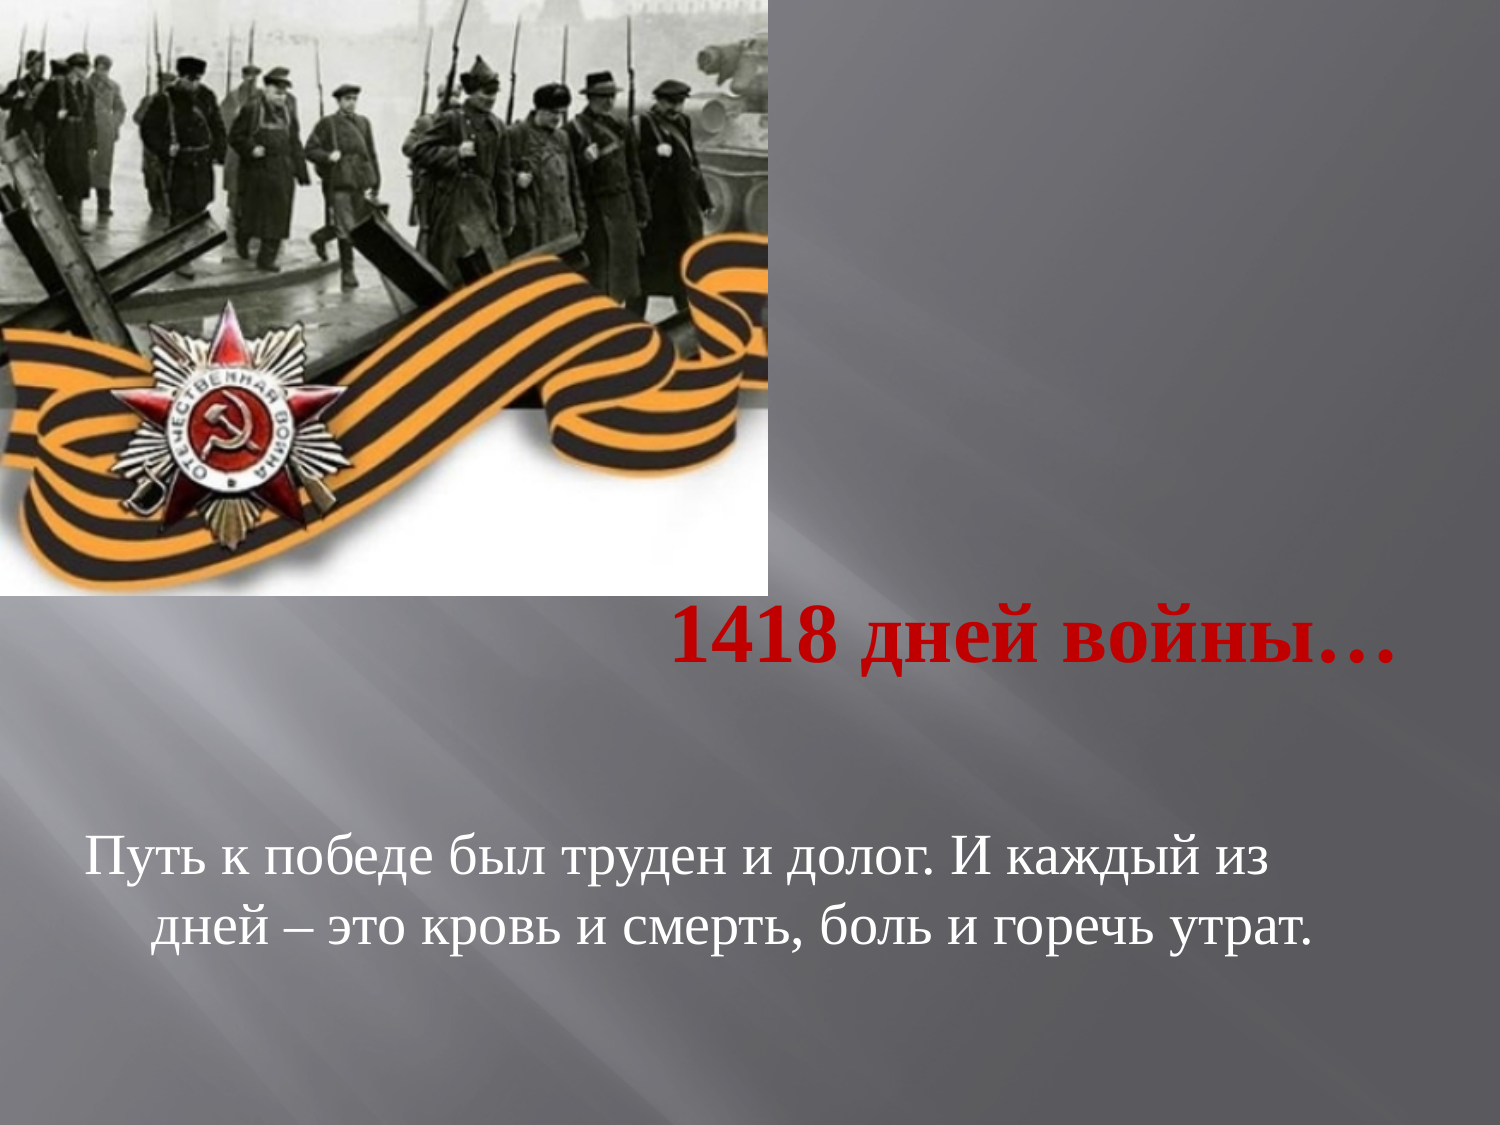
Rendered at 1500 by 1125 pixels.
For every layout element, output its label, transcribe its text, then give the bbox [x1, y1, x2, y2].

picture [0, 0, 768, 597]
list Путь к победе был труден и долог. И каждый из дней – это кровь и смерть, боль и горечь утрат. [46, 808, 1379, 1086]
title 1418 дней войны… [621, 527, 1449, 729]
